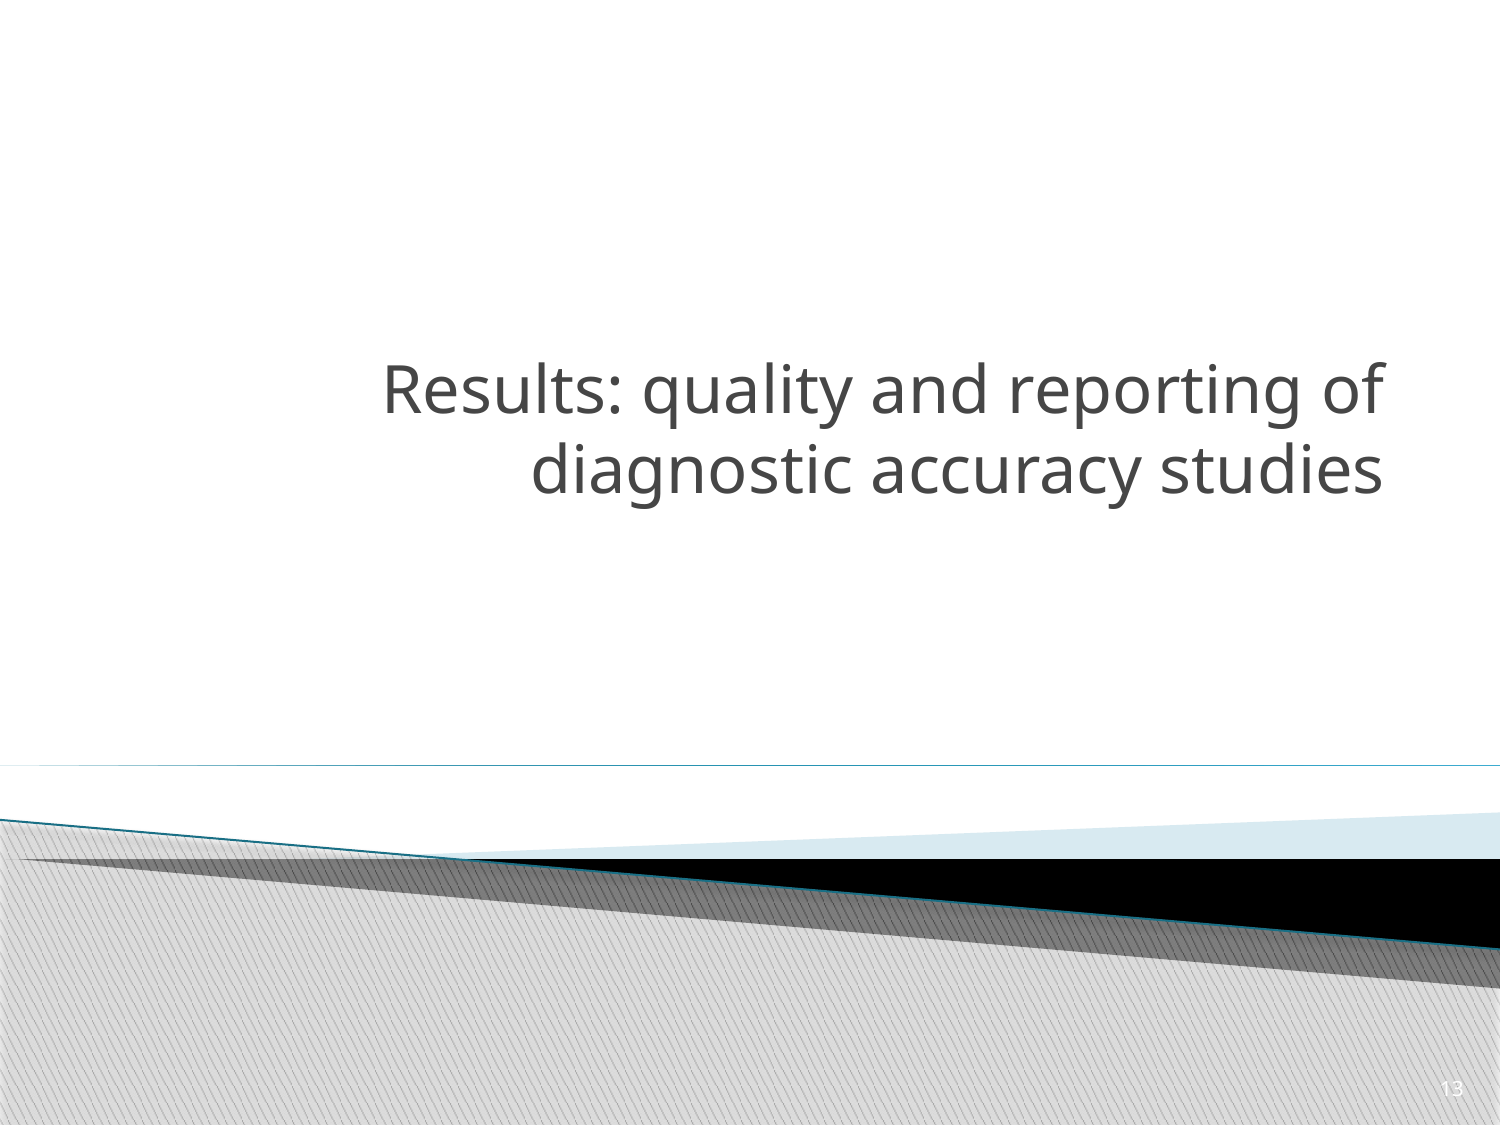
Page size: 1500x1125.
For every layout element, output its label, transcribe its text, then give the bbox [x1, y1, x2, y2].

subtitle Results: quality and reporting of diagnostic accuracy studies [128, 339, 1404, 537]
slide_number 13 [1418, 1051, 1479, 1112]
picture [5, 859, 1500, 989]
